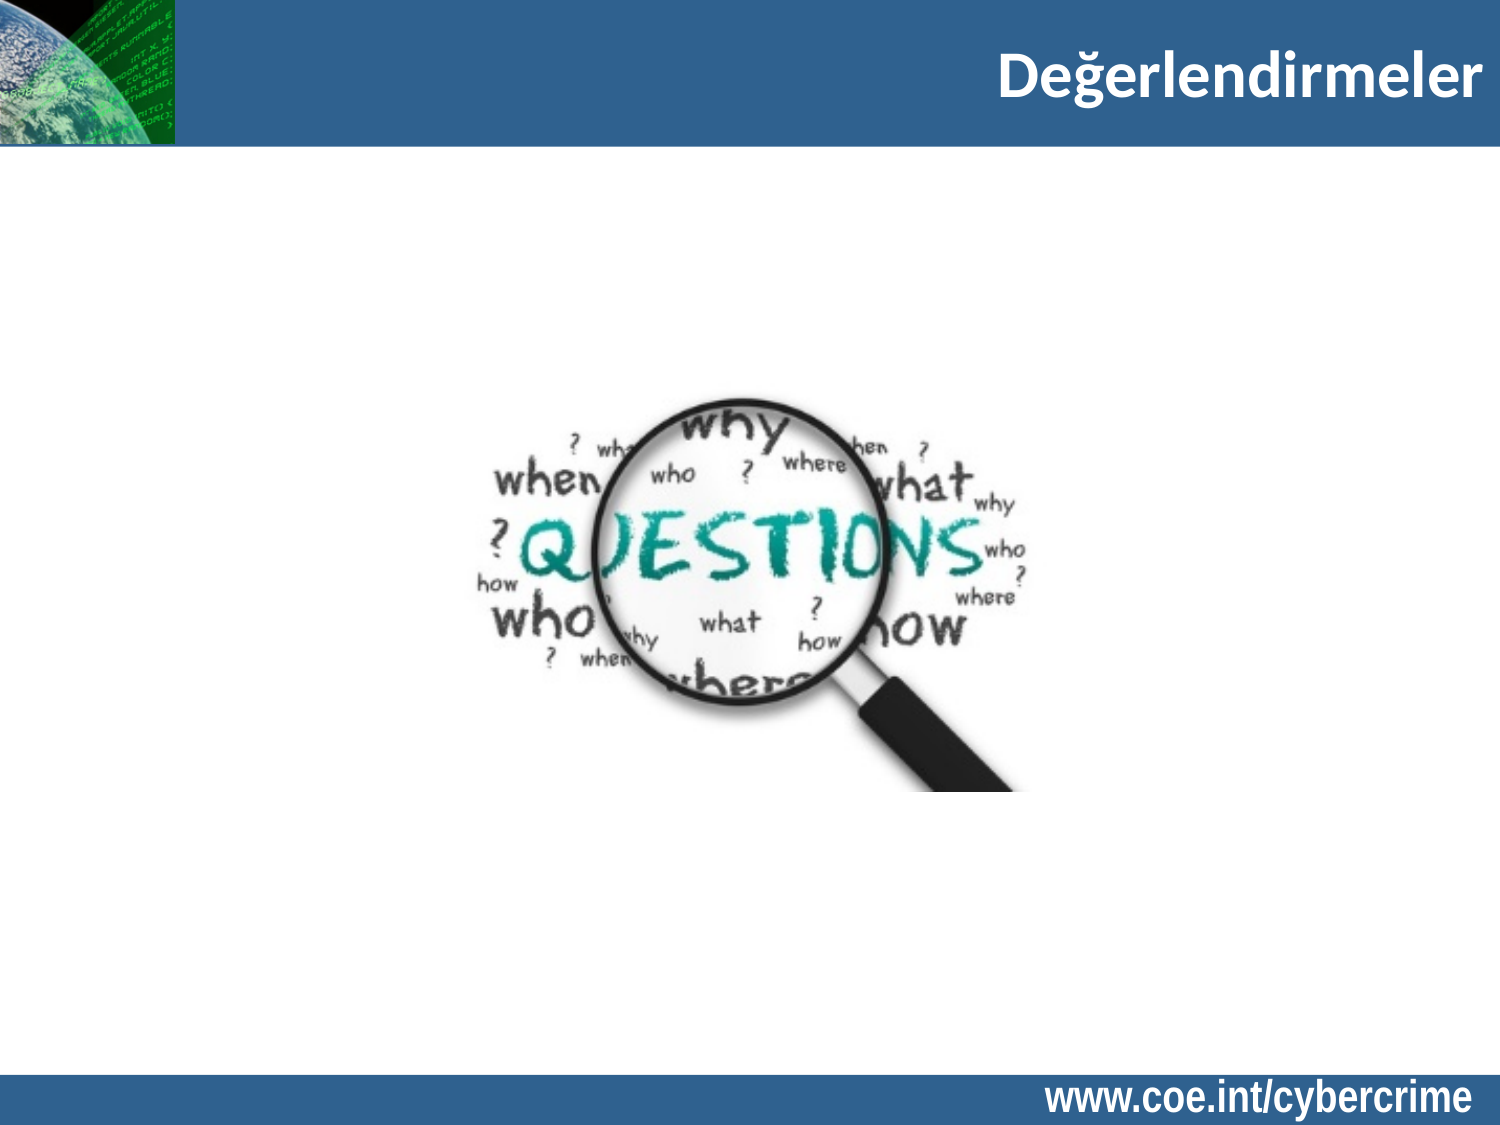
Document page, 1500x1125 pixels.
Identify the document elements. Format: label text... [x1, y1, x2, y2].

text_box www.coe.int/cybercrime [1030, 1059, 1500, 1125]
text_box Değerlendirmeler [177, 0, 1500, 149]
text_box [0, 1073, 1030, 1125]
picture [443, 332, 1057, 793]
picture [0, 0, 175, 144]
